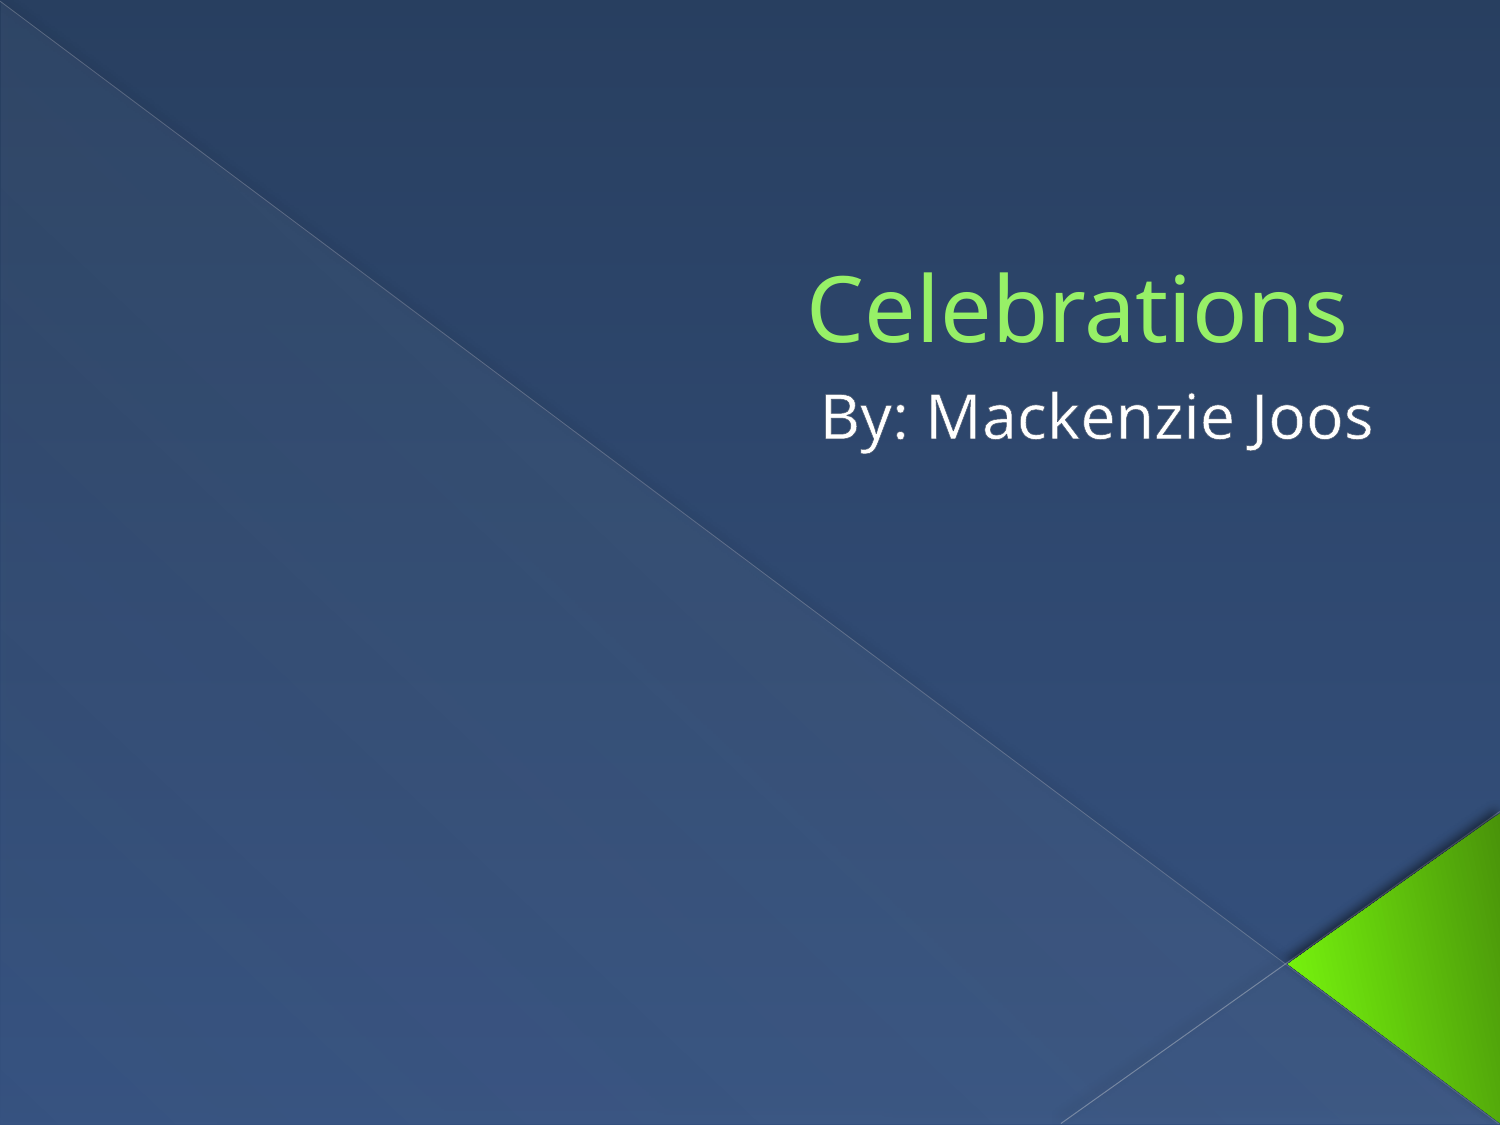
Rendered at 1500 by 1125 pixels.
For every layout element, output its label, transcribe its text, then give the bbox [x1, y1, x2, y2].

subtitle By: Mackenzie Joos [88, 369, 1412, 657]
title Celebrations [88, 127, 1412, 369]
